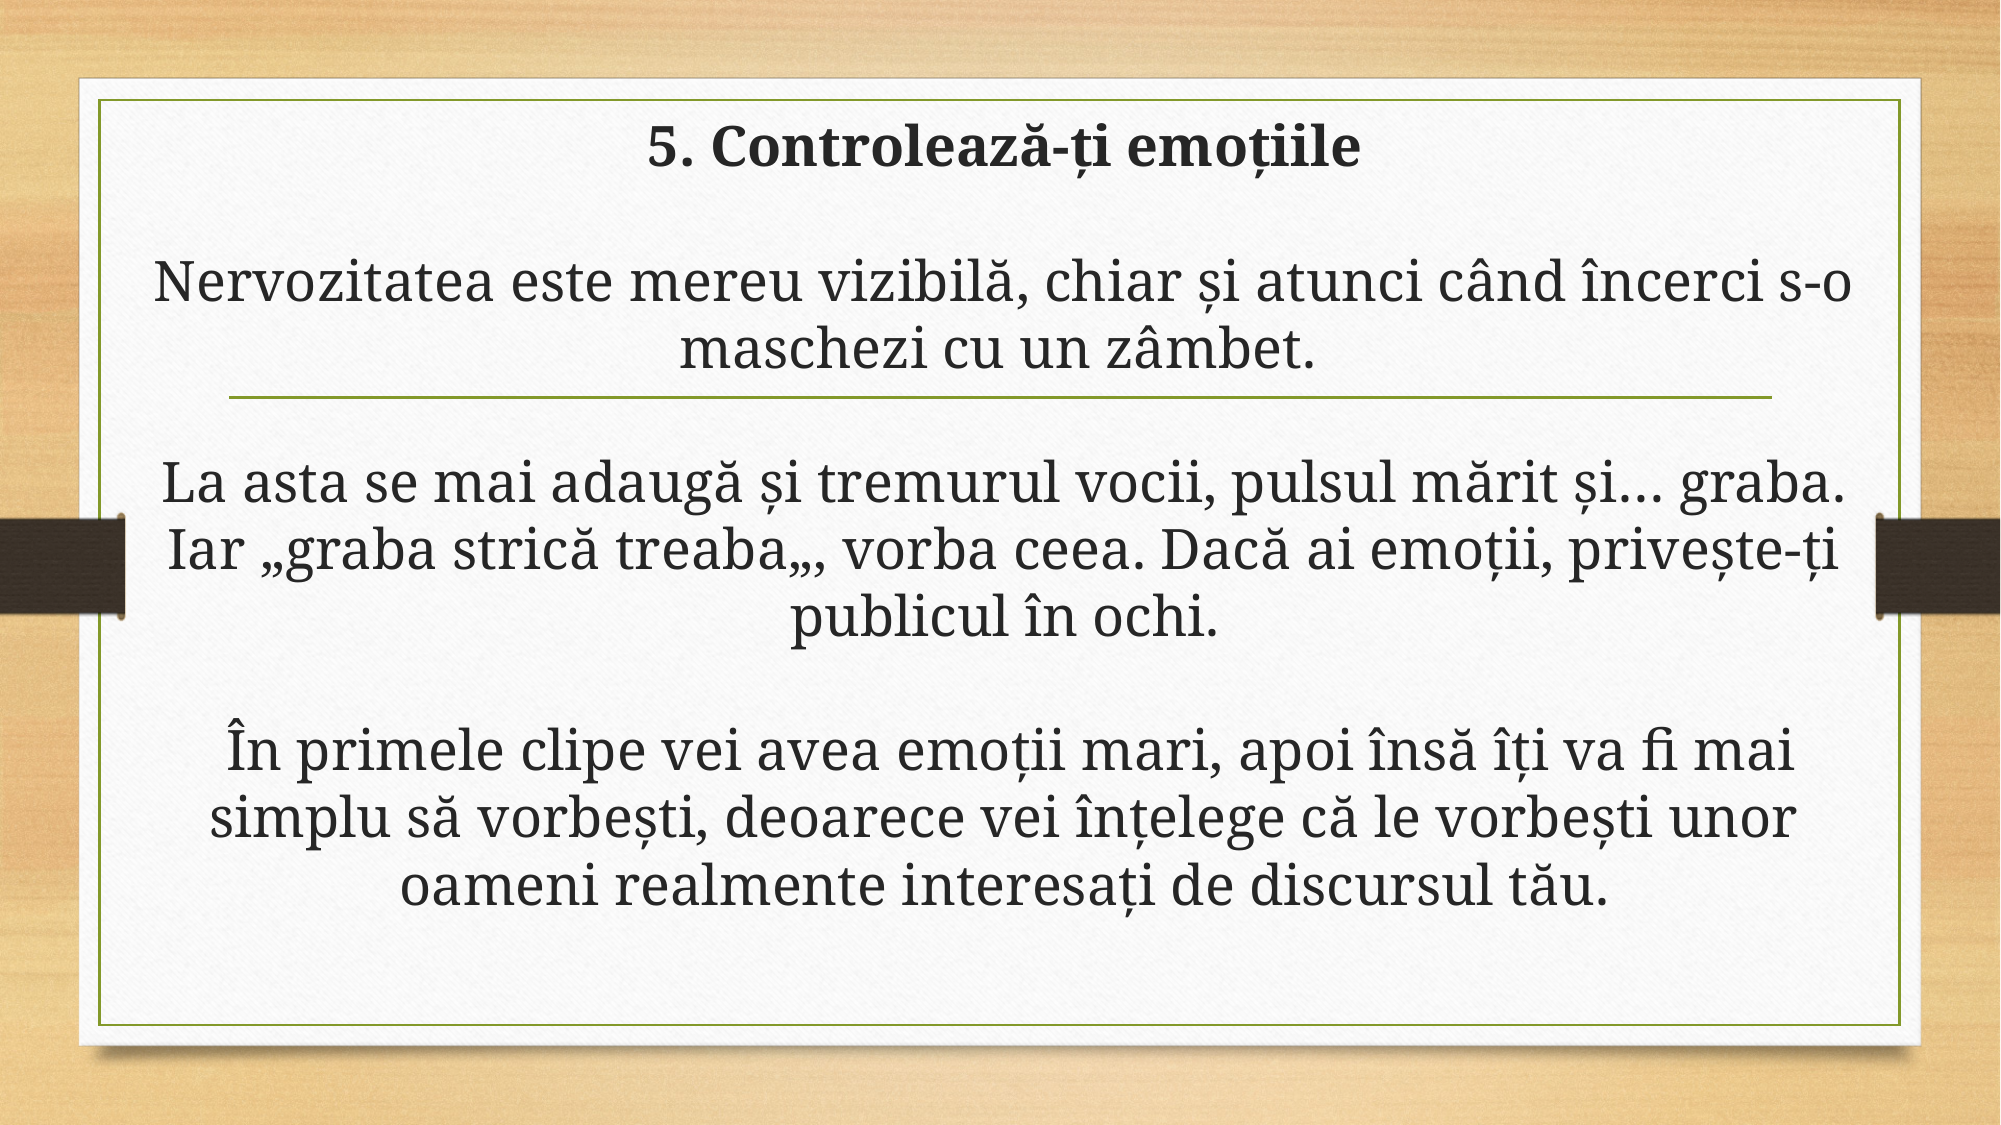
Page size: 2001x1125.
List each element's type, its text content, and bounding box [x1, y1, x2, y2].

title 5. Controlează-ți emoțiile Nervozitatea este mereu vizibilă, chiar și atunci când încerci s-o maschezi cu un zâmbet. La asta se mai adaugă și tremurul vocii, pulsul mărit și… graba. Iar „graba strică treaba„, vorba ceea. Dacă ai emoții, privește-ți publicul în ochi. În primele clipe vei avea emoții mari, apoi însă îți va fi mai simplu să vorbești, deoarece vei înțelege că le vorbești unor oameni realmente interesați de discursul tău. [123, 102, 1888, 992]
picture [0, 0, 2001, 1125]
